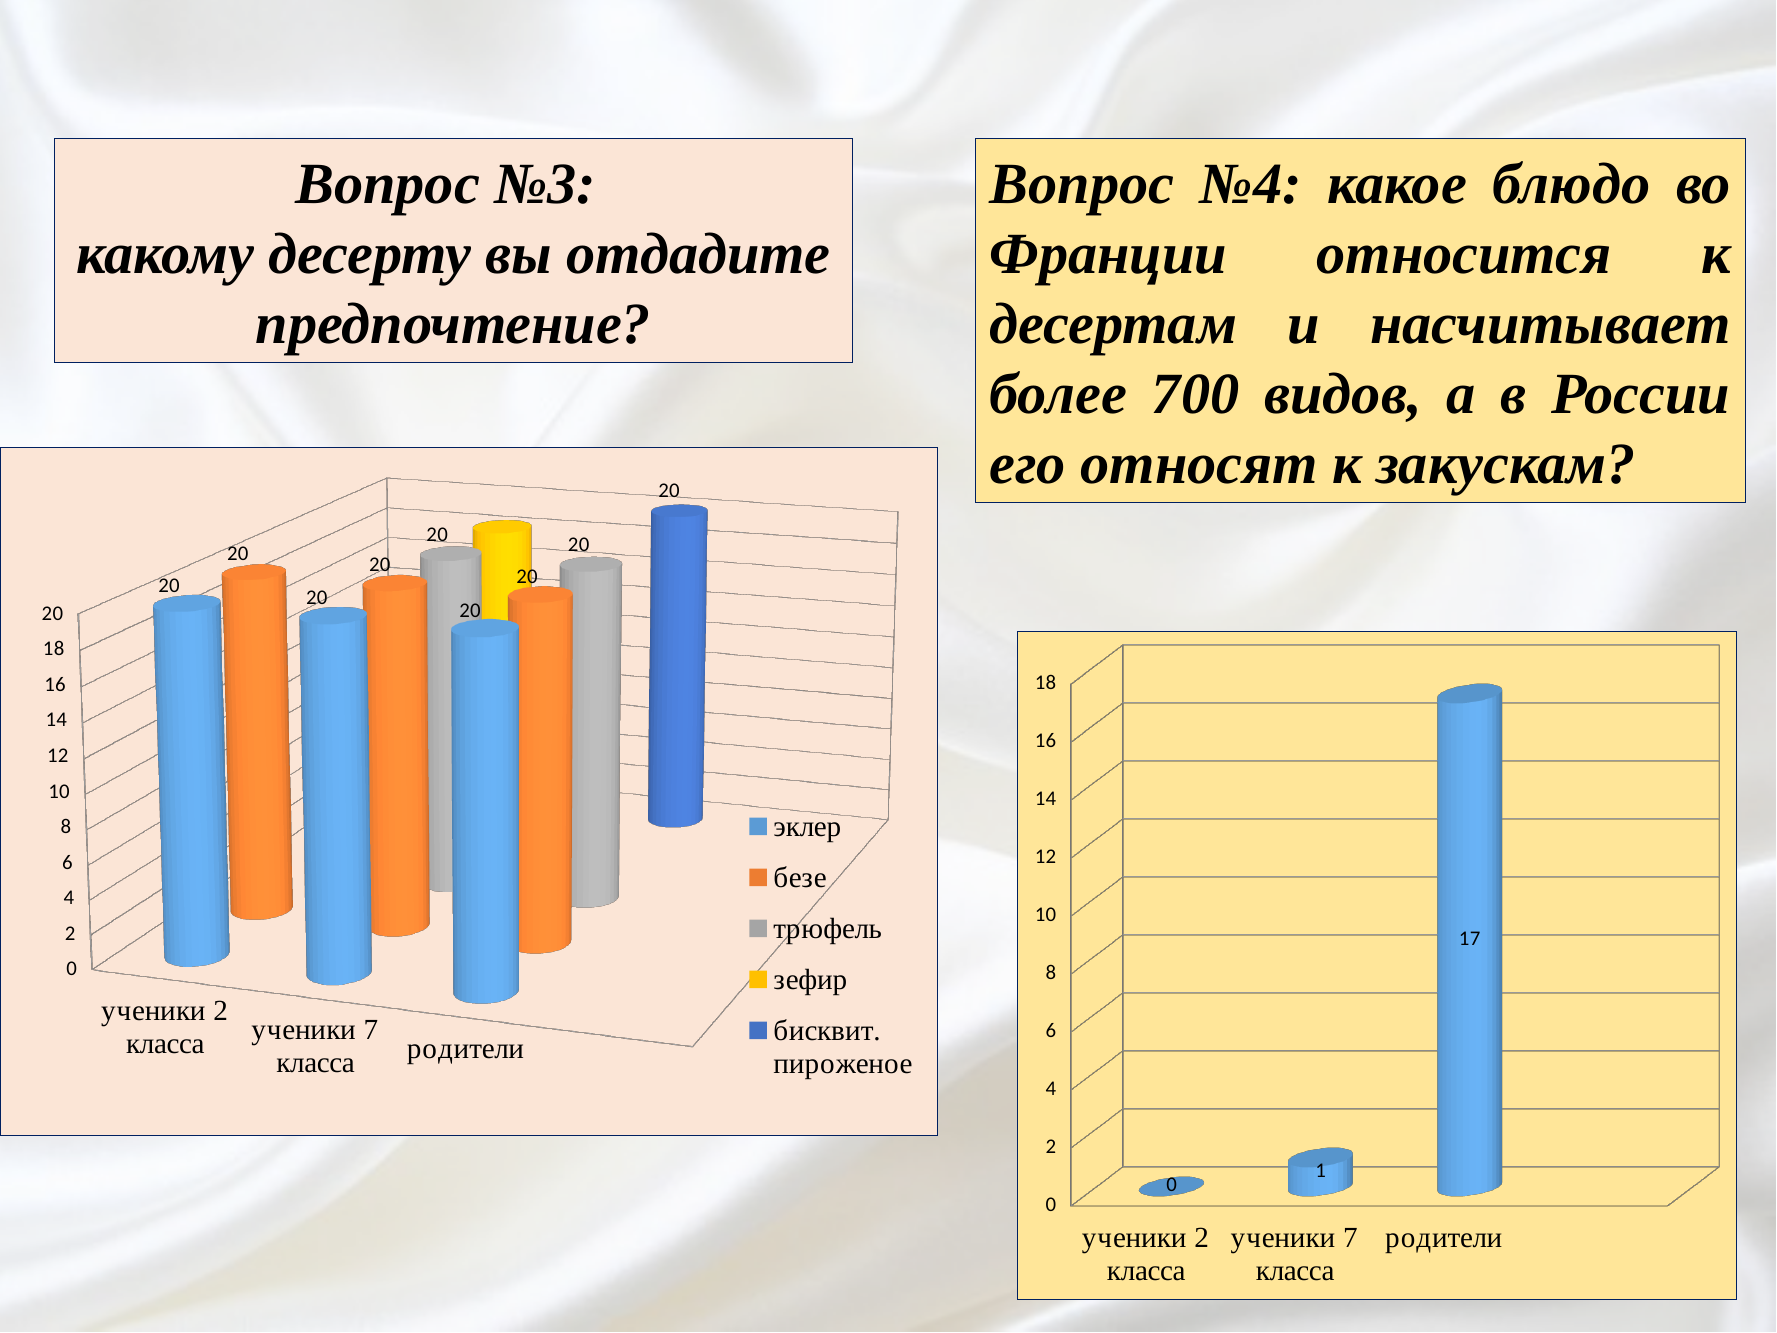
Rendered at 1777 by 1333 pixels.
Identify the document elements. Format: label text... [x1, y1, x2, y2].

text_box Вопрос №3: какому десерту вы отдадите предпочтение? [54, 138, 853, 363]
chart [0, 447, 938, 1136]
text_box Вопрос №4: какое блюдо во Франции относится к десертам и насчитывает более 700 видов, а в России его относят к закускам? [975, 138, 1746, 503]
chart [1017, 630, 1737, 1301]
